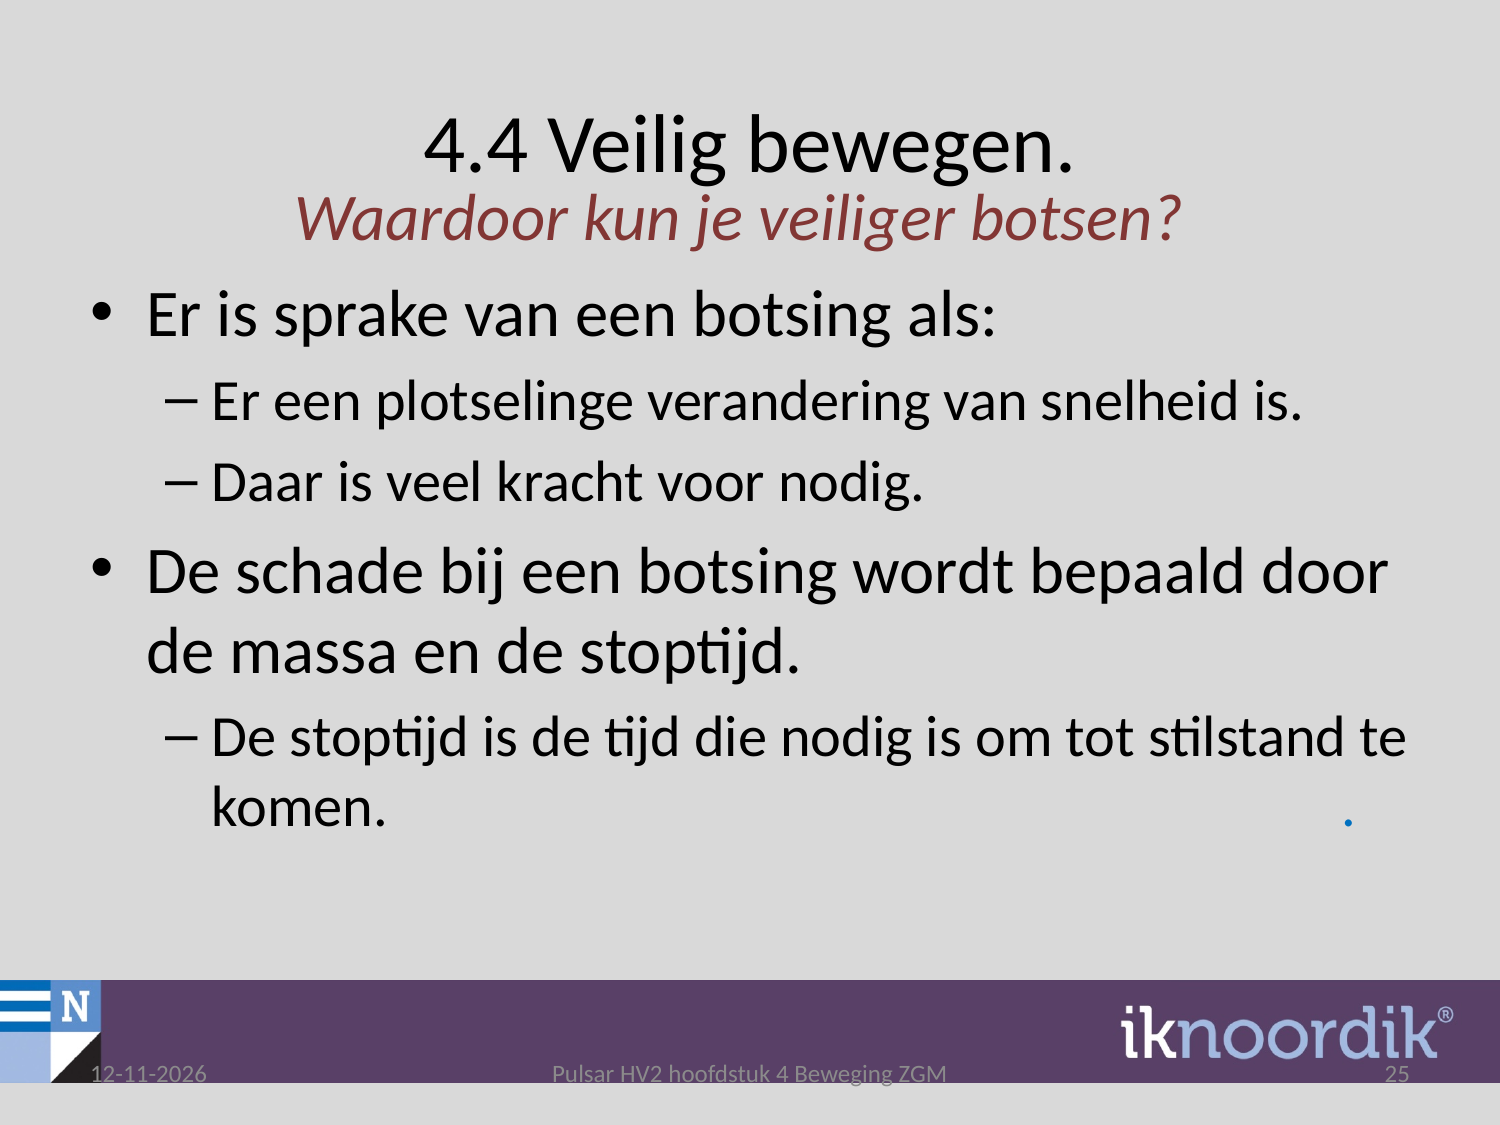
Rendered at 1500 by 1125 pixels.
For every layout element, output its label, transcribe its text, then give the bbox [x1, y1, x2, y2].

list Er is sprake van een botsing als: Er een plotselinge verandering van snelheid is. Daar is veel kracht voor nodig. De schade bij een botsing wordt bepaald door de massa en de stoptijd. De stoptijd is de tijd die nodig is om tot stilstand te komen. . [74, 262, 1426, 1006]
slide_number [75, 1042, 425, 1103]
text_box Waardoor kun je veiliger botsen? [279, 166, 1220, 262]
title 4.4 Veilig bewegen. [74, 44, 1426, 233]
footer Pulsar HV2 hoofdstuk 4 Beweging ZGM [512, 1042, 988, 1103]
picture [0, 980, 1500, 1083]
slide_number 25 [1074, 1042, 1425, 1103]
